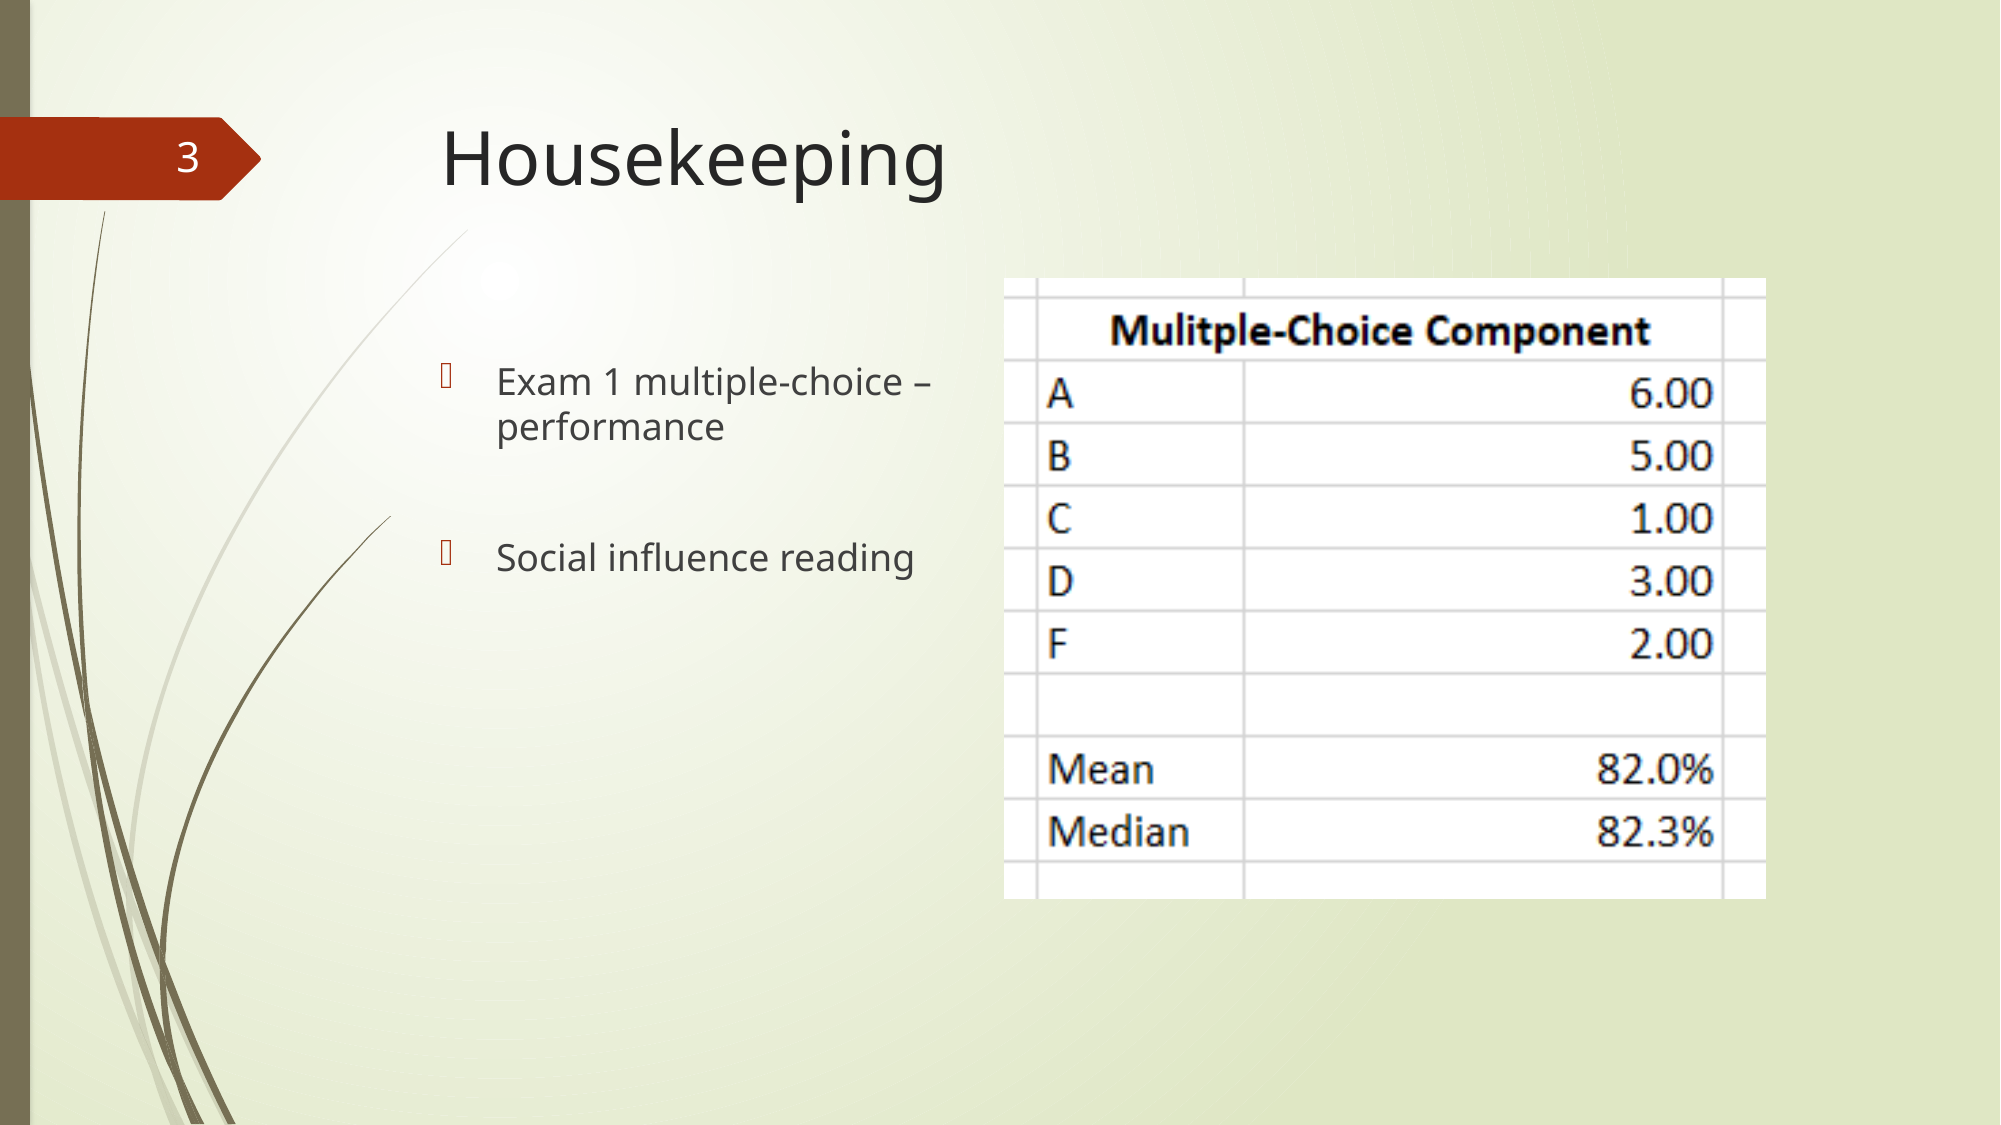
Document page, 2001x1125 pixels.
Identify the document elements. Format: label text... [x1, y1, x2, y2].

slide_number 3 [87, 129, 216, 190]
title Housekeeping [425, 102, 1888, 313]
list Exam 1 multiple-choice – performance Social influence reading [424, 350, 996, 970]
picture [1004, 278, 1767, 899]
